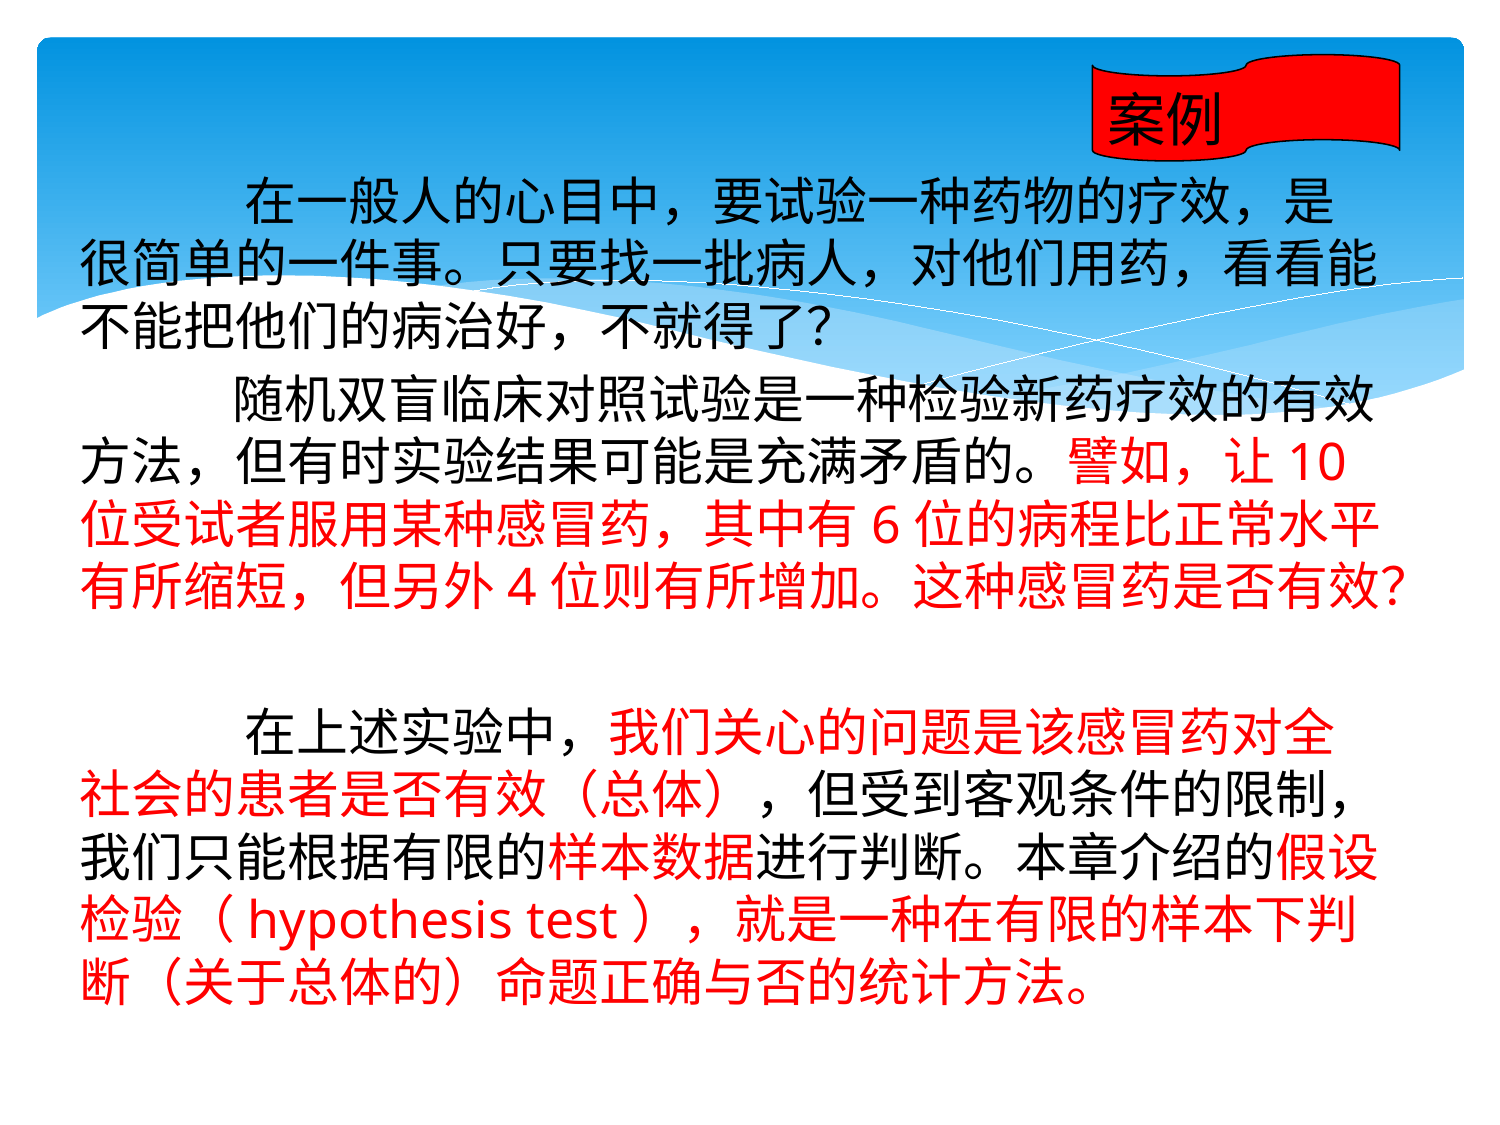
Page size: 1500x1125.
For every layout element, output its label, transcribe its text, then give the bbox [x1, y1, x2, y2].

list 在一般人的心目中，要试验一种药物的疗效，是很简单的一件事。只要找一批病人，对他们用药，看看能不能把他们的病治好，不就得了？ 随机双盲临床对照试验是一种检验新药疗效的有效方法，但有时实验结果可能是充满矛盾的。譬如，让10位受试者服用某种感冒药，其中有6位的病程比正常水平有所缩短，但另外4位则有所增加。这种感冒药是否有效？ 在上述实验中，我们关心的问题是该感冒药对全社会的患者是否有效（总体），但受到客观条件的限制，我们只能根据有限的样本数据进行判断。本章介绍的假设检验（hypothesis test），就是一种在有限的样本下判断（关于总体的）命题正确与否的统计方法。 [64, 160, 1400, 1071]
text_box 案例 [1092, 54, 1400, 161]
